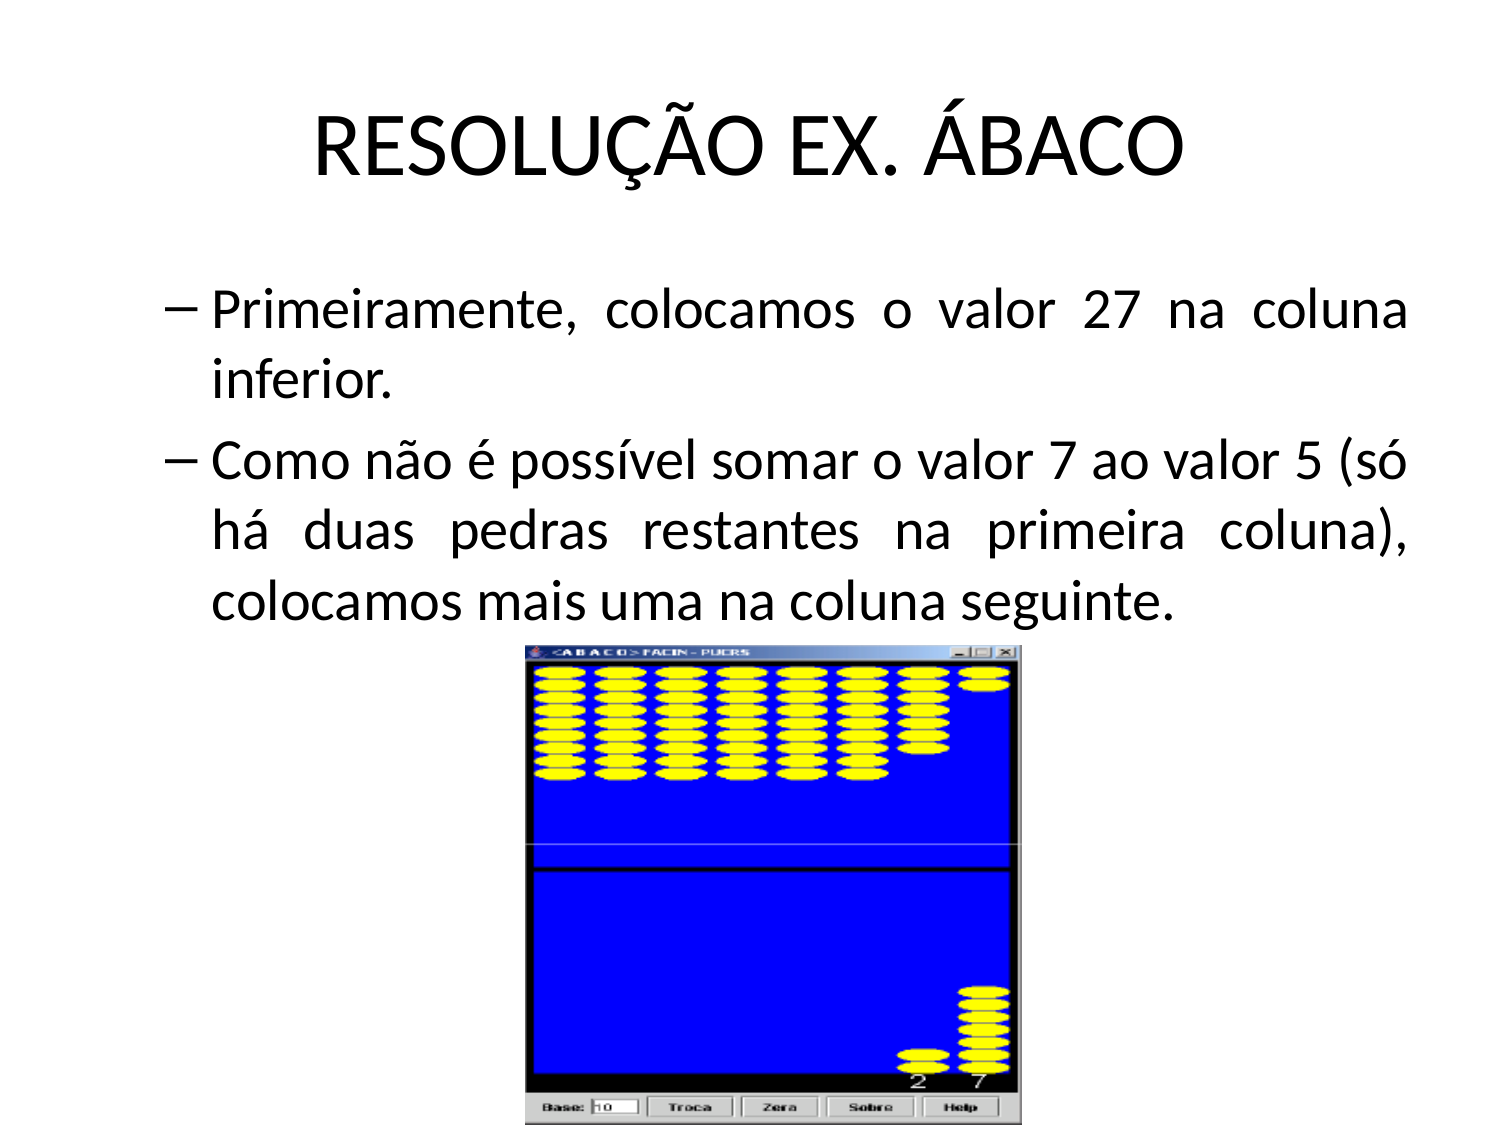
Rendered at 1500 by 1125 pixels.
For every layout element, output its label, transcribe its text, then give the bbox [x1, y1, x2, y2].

title RESOLUÇÃO EX. ÁBACO [75, 45, 1425, 233]
list Primeiramente, colocamos o valor 27 na coluna inferior. Como não é possível somar o valor 7 ao valor 5 (só há duas pedras restantes na primeira coluna), colocamos mais uma na coluna seguinte. [75, 262, 1425, 1005]
picture [525, 644, 1022, 1125]
